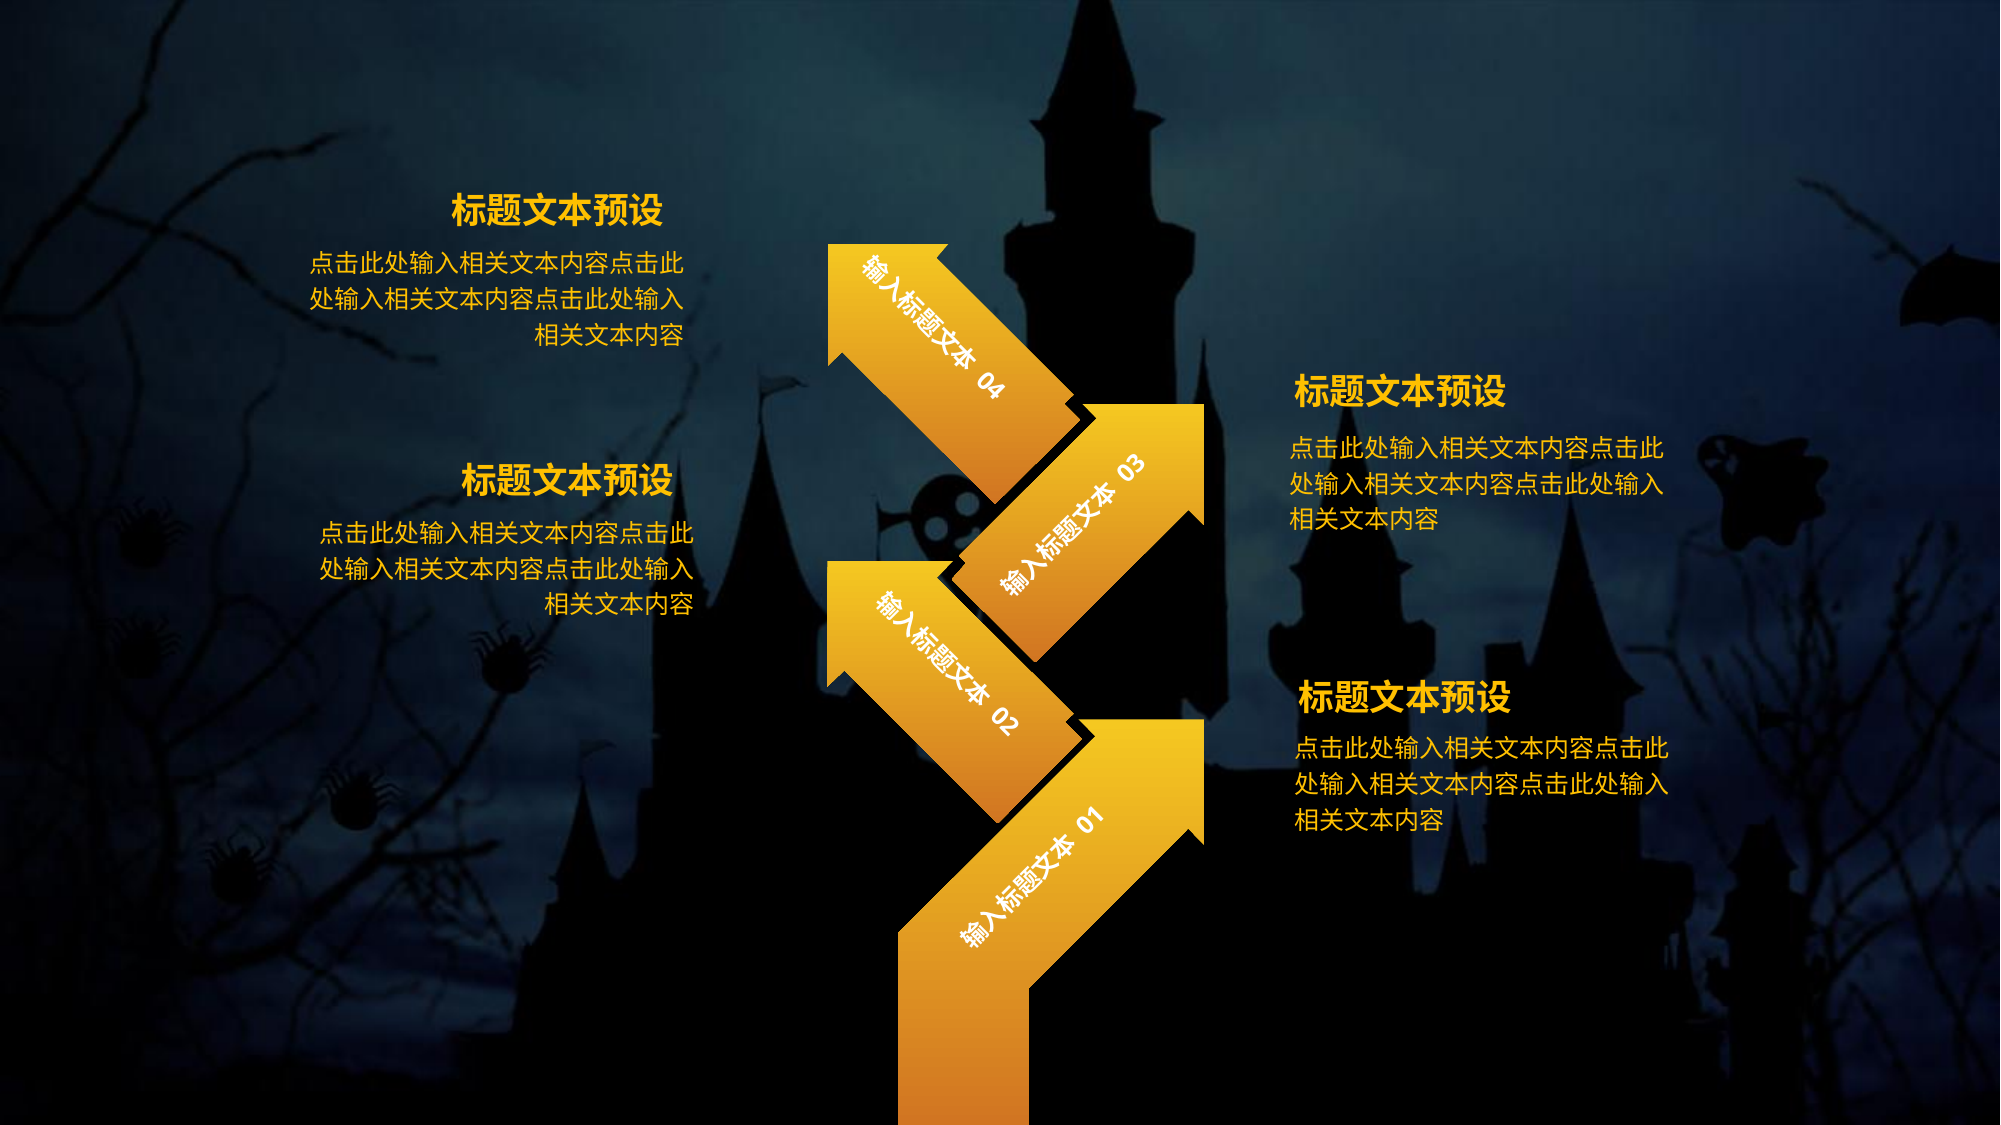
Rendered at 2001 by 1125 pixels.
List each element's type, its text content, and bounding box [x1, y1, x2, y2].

text_box 点击此处输入相关文本内容点击此处输入相关文本内容点击此处输入相关文本内容 [283, 234, 700, 326]
text_box 点击此处输入相关文本内容点击此处输入相关文本内容点击此处输入相关文本内容 [293, 503, 710, 596]
text_box 标题文本预设 [1279, 361, 1516, 419]
text_box 标题文本预设 [436, 181, 673, 239]
text_box 点击此处输入相关文本内容点击此处输入相关文本内容点击此处输入相关文本内容 [1275, 418, 1692, 511]
text_box 点击此处输入相关文本内容点击此处输入相关文本内容点击此处输入相关文本内容 [1279, 719, 1696, 811]
picture [0, 0, 2000, 1125]
text_box 标题文本预设 [446, 450, 683, 508]
text_box 标题文本预设 [1284, 667, 1521, 726]
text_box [827, 217, 1247, 1125]
